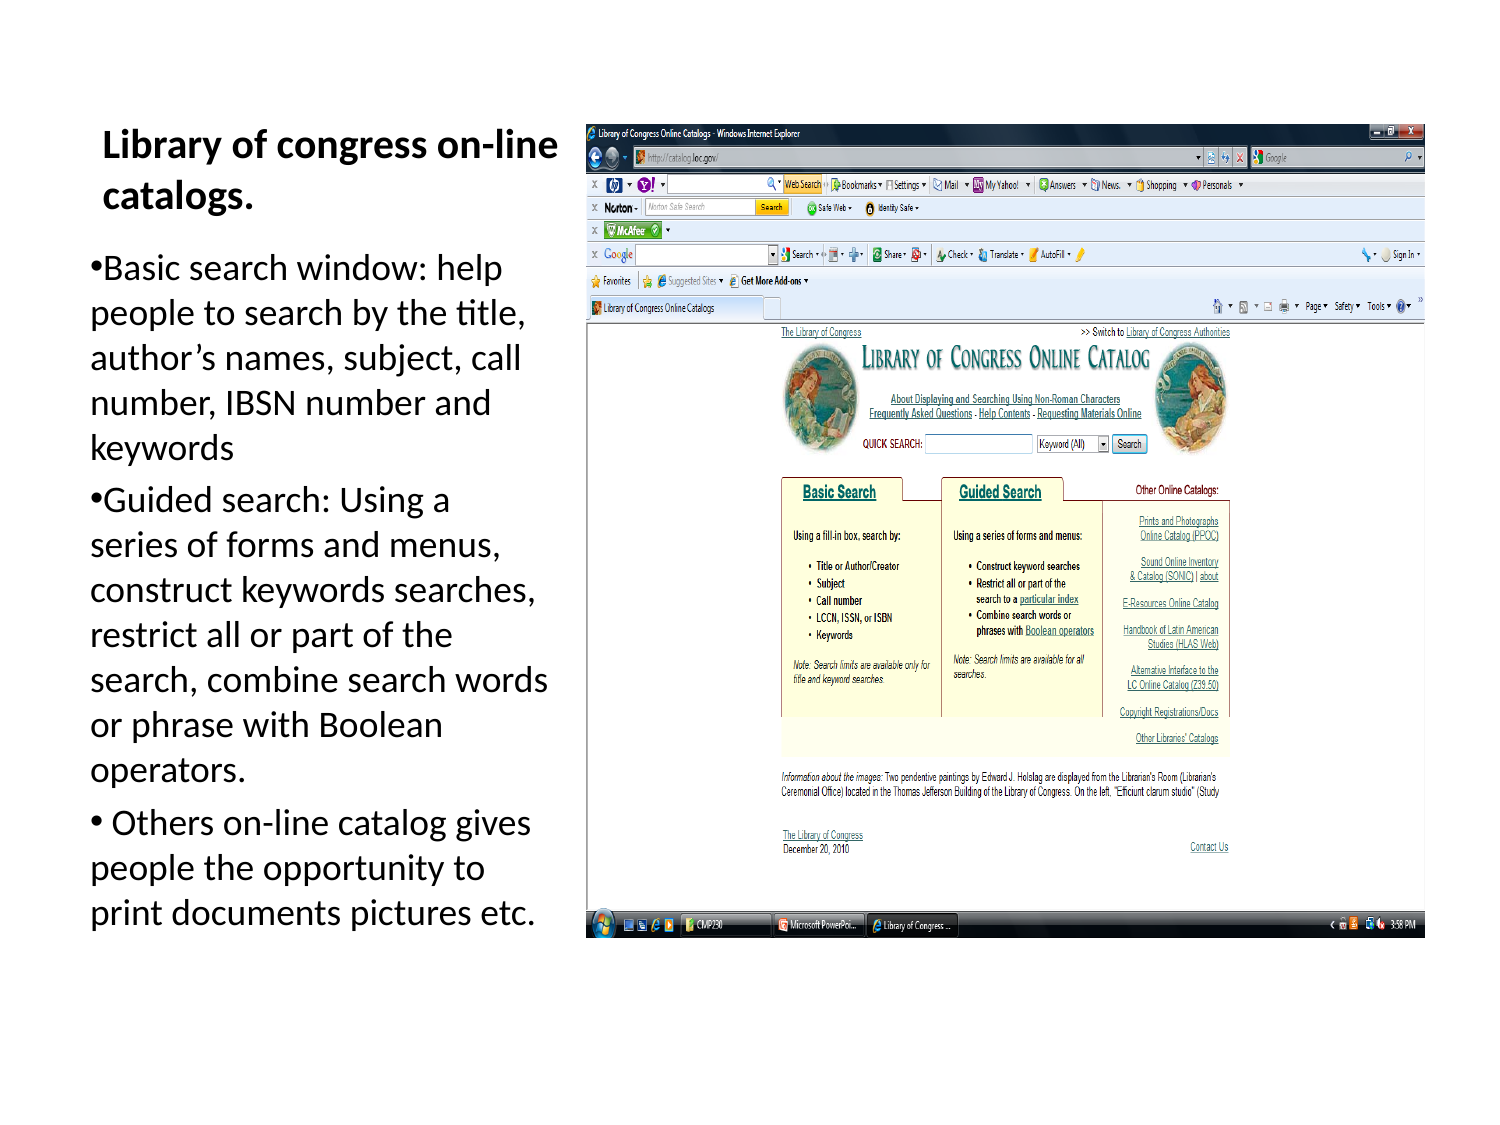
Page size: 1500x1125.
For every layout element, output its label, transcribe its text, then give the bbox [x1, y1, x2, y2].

title Library of congress on-line catalogs. [87, 50, 581, 225]
list Basic search window: help people to search by the title, author’s names, subject, call number, IBSN number and keywords Guided search: Using a series of forms and menus, construct keywords searches, restrict all or part of the search, combine search words or phrase with Boolean operators. Others on-line catalog gives people the opportunity to print documents pictures etc. [75, 235, 569, 1005]
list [586, 124, 1426, 938]
